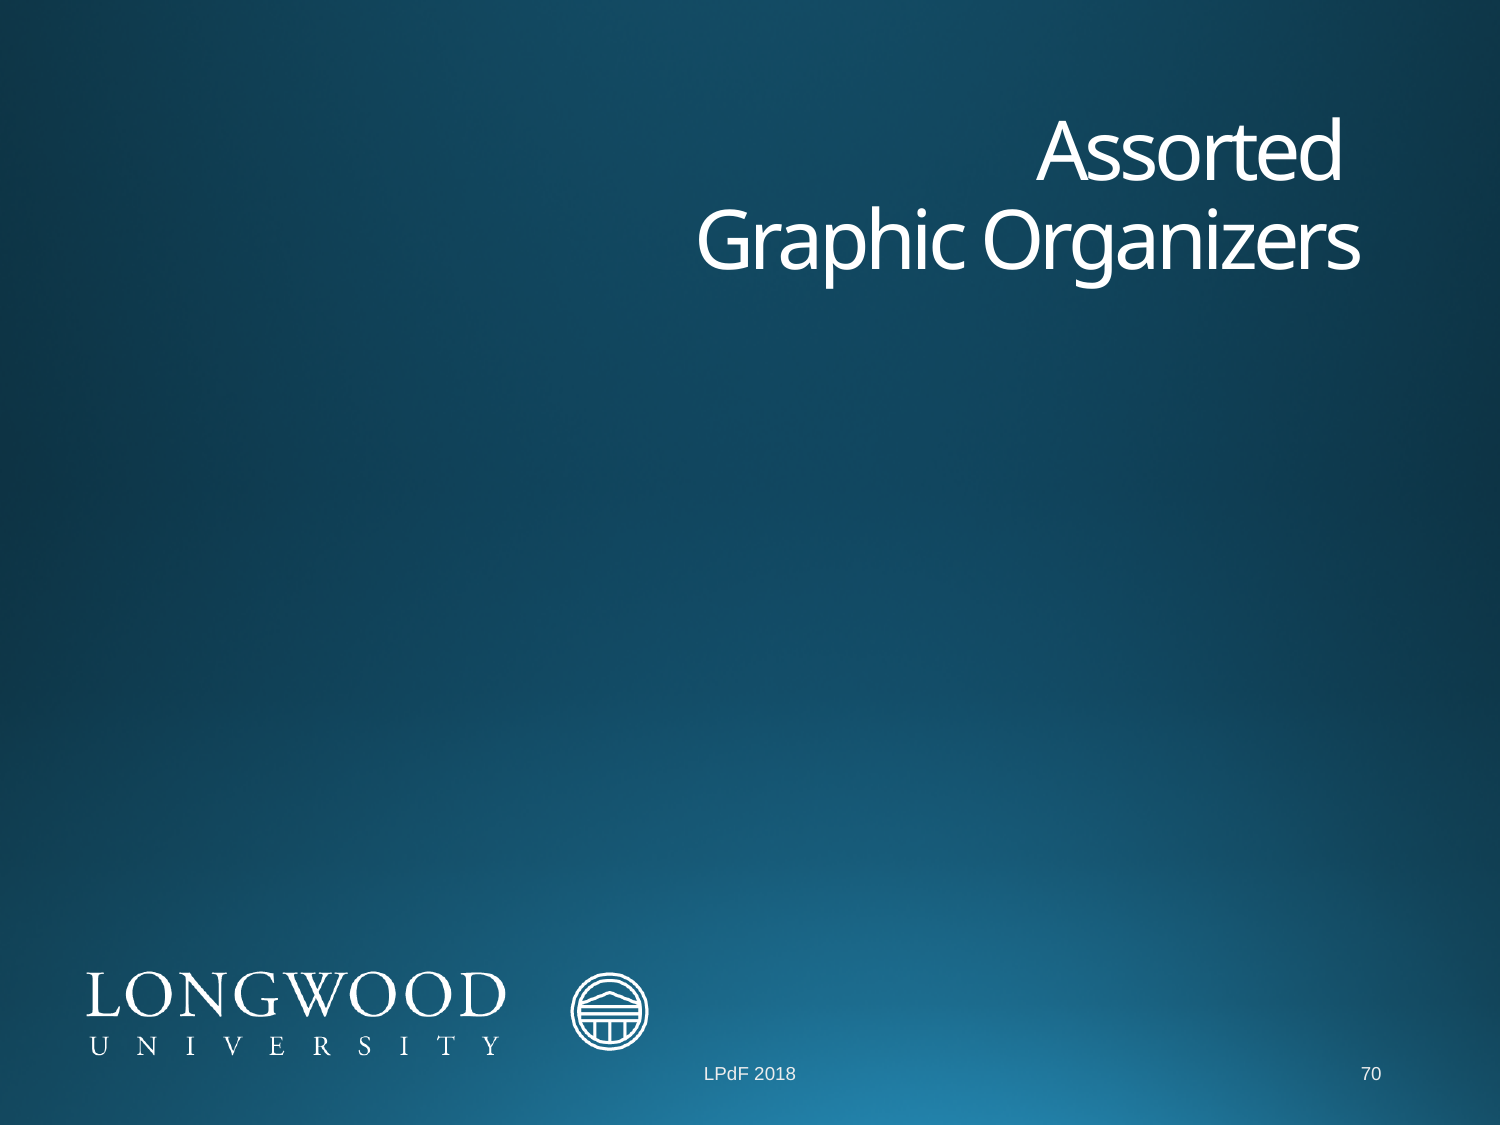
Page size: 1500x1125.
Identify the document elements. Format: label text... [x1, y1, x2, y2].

slide_number 70 [1059, 1042, 1397, 1103]
footer LPdF 2018 [496, 1042, 1004, 1103]
title Assorted Graphic Organizers [253, 101, 1379, 298]
picture [0, 0, 1500, 1125]
